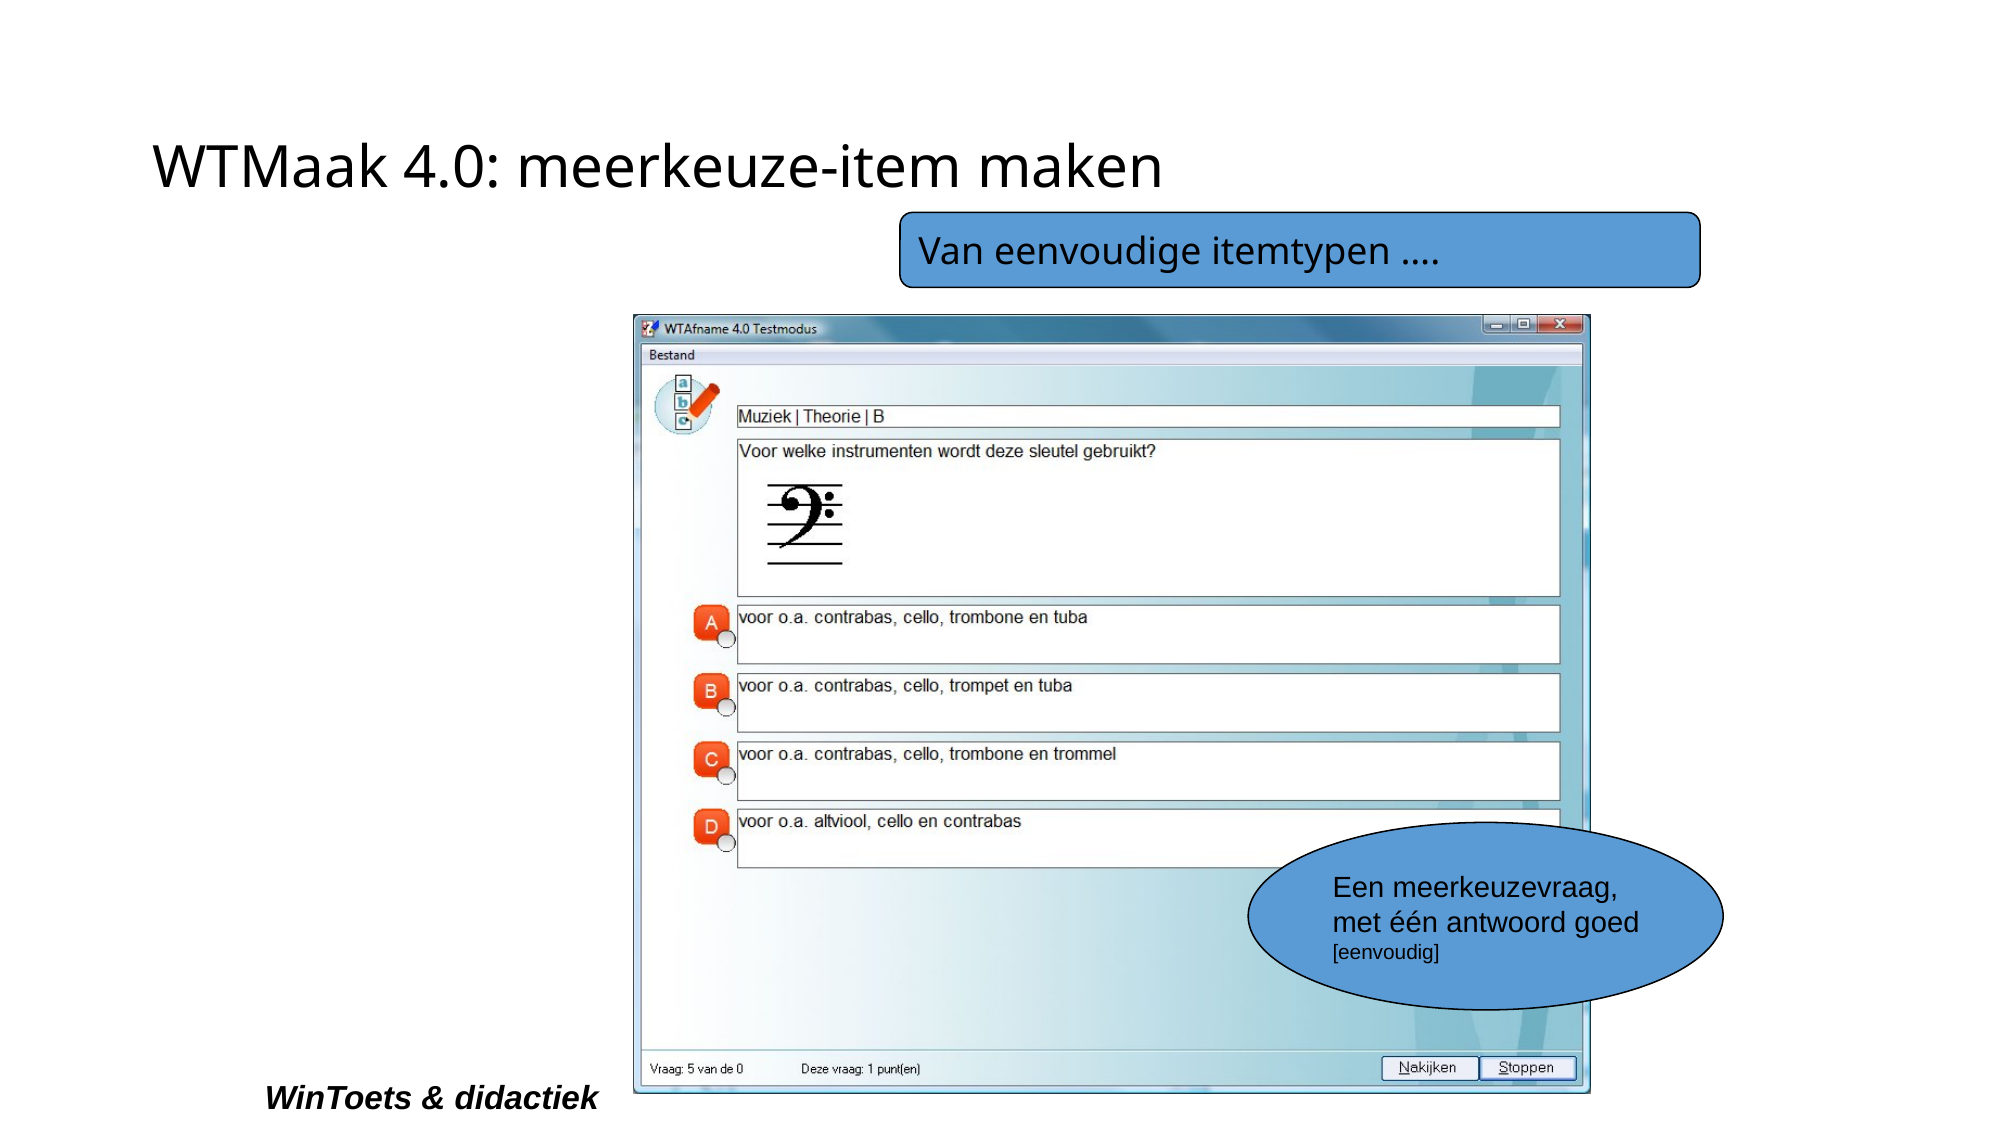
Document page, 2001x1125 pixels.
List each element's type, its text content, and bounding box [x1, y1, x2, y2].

text_box Van eenvoudige itemtypen …. [899, 212, 1701, 288]
title WTMaak 4.0: meerkeuze-item maken [137, 59, 1863, 278]
text_box Een meerkeuzevraag, met één antwoord goed [eenvoudig] [1591, 832, 1724, 1001]
picture [633, 314, 1591, 1094]
text_box WinToets & didactiek [249, 1068, 650, 1124]
